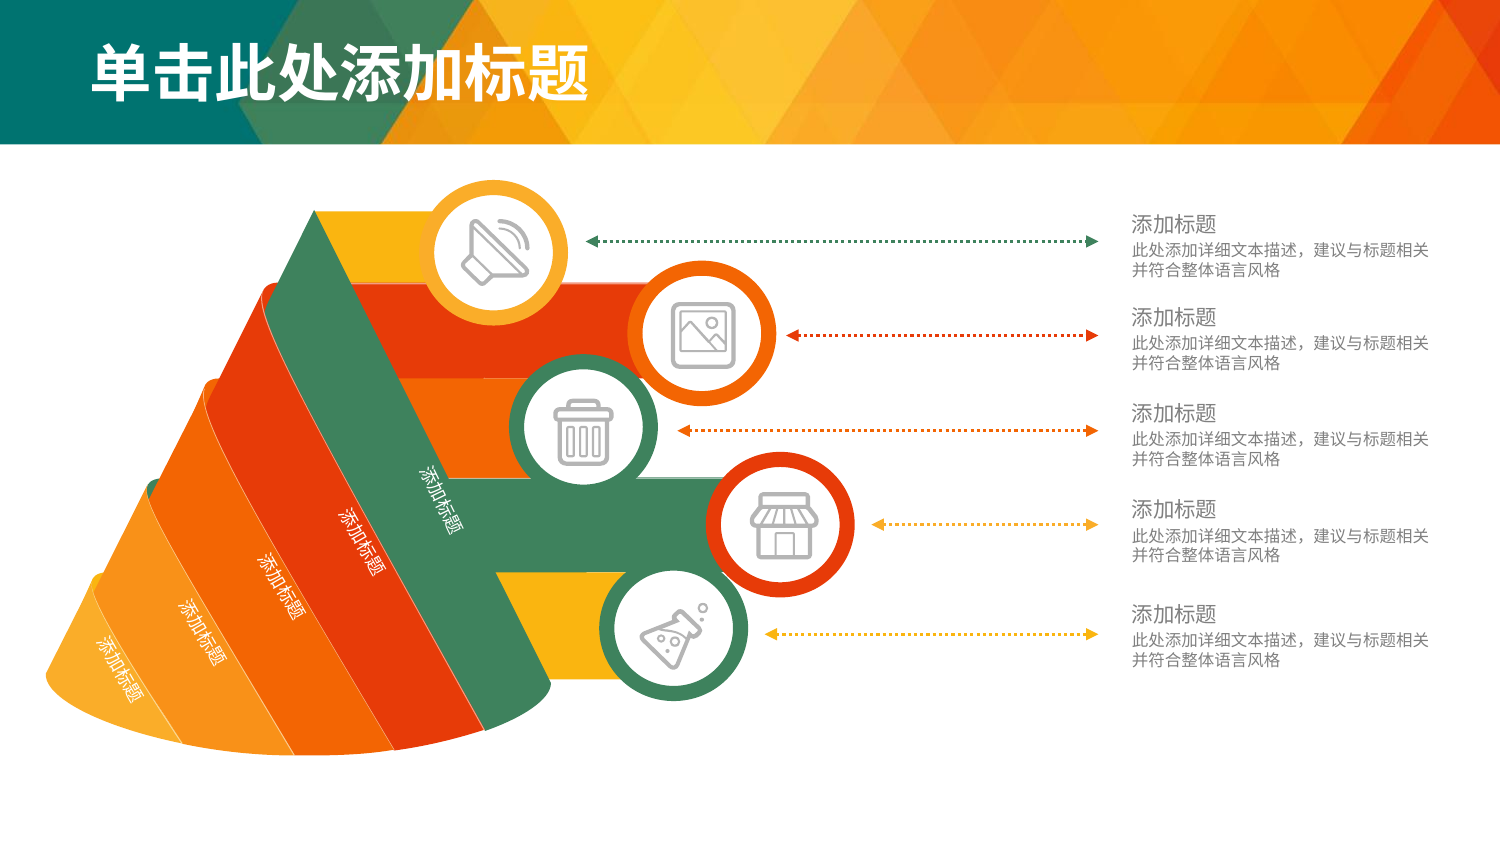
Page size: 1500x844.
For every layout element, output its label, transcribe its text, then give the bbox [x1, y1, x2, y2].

picture [0, 0, 1500, 144]
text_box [45, 187, 1444, 756]
text_box 单击此处添加标题 [75, 26, 1060, 116]
